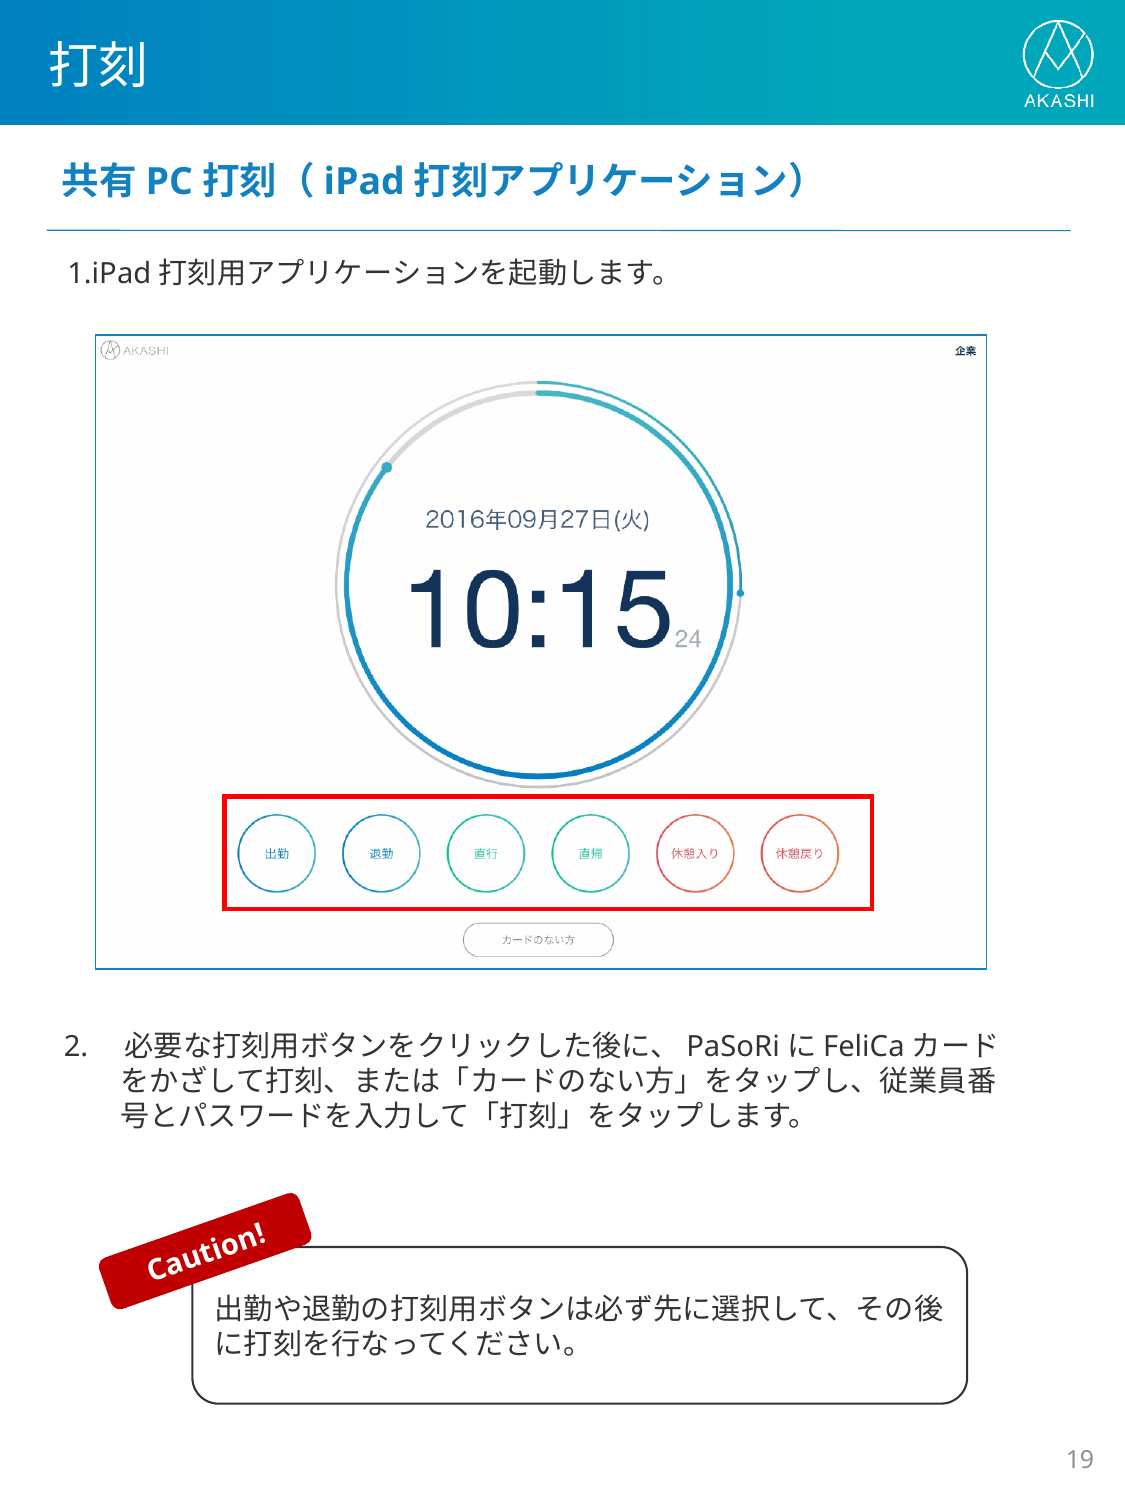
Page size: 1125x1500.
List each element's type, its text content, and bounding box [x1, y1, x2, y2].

text_box 1.iPad打刻用アプリケーションを起動します。 [52, 247, 1030, 298]
text_box 共有PC打刻（iPad打刻アプリケーション） [46, 149, 998, 210]
slide_number 18 [856, 1420, 1110, 1500]
text_box Caution! [97, 1192, 313, 1311]
picture [1045, 9, 1103, 117]
title 打刻 [33, 0, 1045, 123]
text_box 2. 必要な打刻用ボタンをクリックした後に、PaSoRiにFeliCaカードをかざして打刻、または「カードのない方」をタップし、従業員番号とパスワードを入力して「打刻」をタップします。 [49, 1020, 1026, 1141]
picture [96, 335, 986, 969]
text_box 出勤や退勤の打刻用ボタンは必ず先に選択して、その後に打刻を行なってください。 [191, 1245, 969, 1405]
